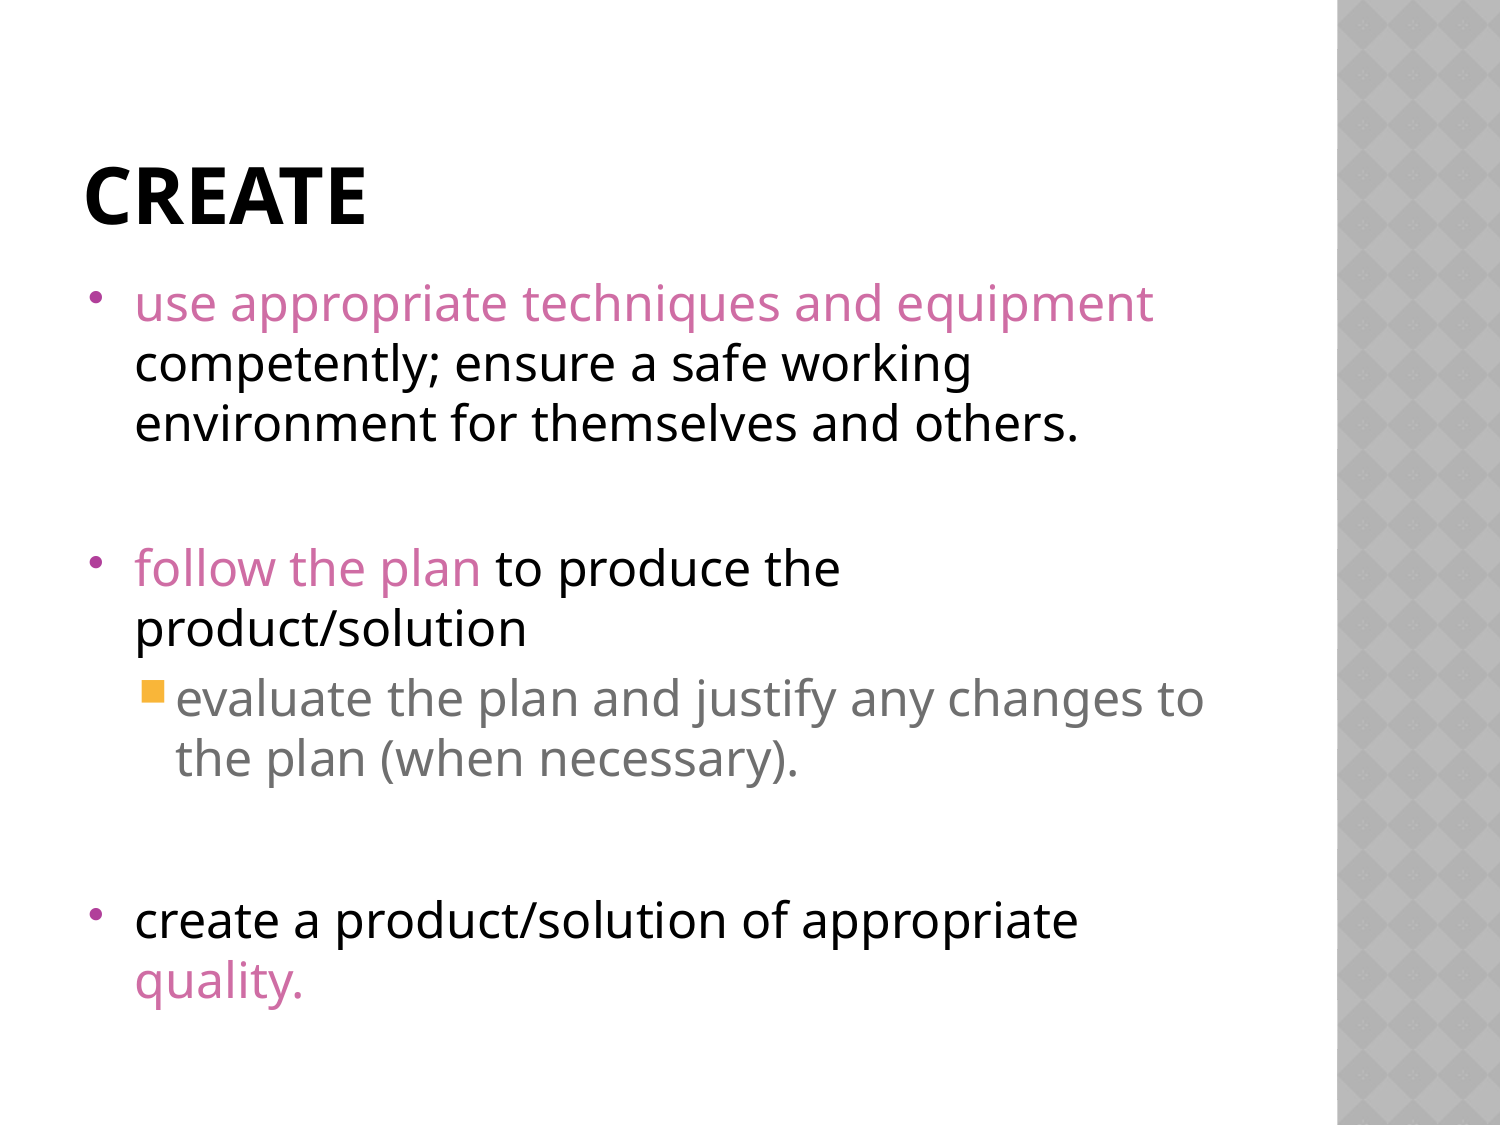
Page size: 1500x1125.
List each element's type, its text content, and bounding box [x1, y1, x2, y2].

list use appropriate techniques and equipment competently; ensure a safe working environment for themselves and others. follow the plan to produce the product/solution evaluate the plan and justify any changes to the plan (when necessary). create a product/solution of appropriate quality. [75, 264, 1263, 1059]
title Create [75, 52, 1263, 240]
